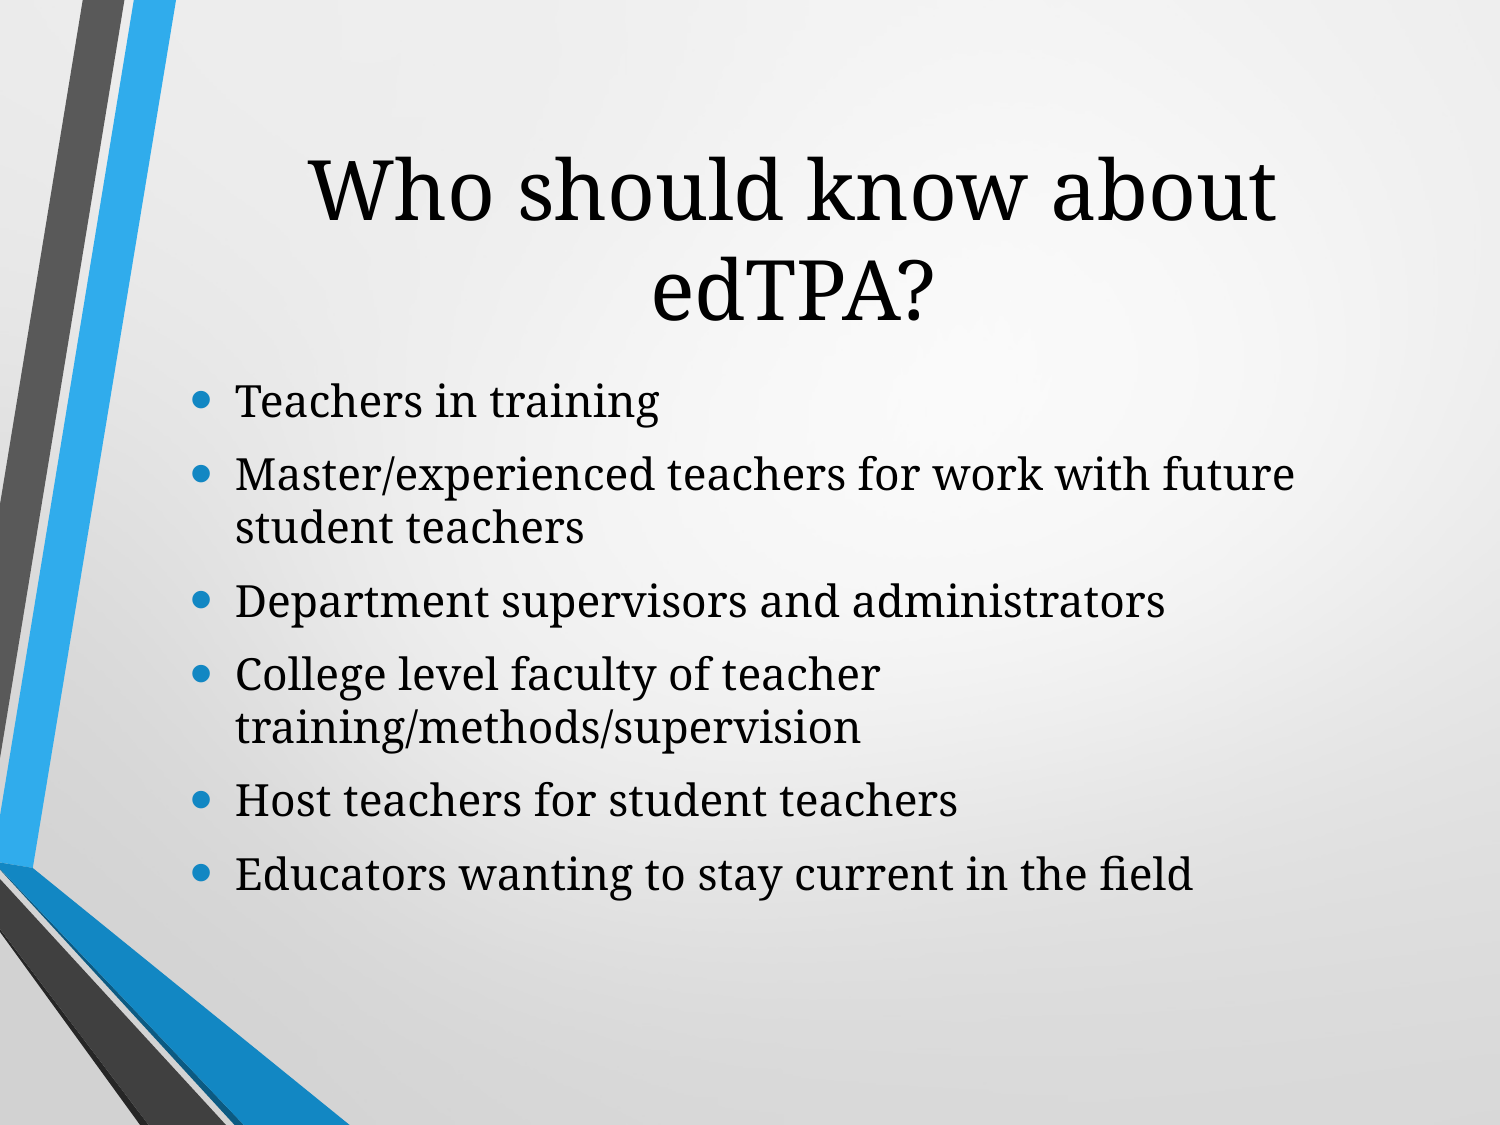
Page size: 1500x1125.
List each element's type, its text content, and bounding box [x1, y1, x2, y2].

title Who should know about edTPA? [161, 75, 1425, 400]
list Teachers in training Master/experienced teachers for work with future student teachers Department supervisors and administrators College level faculty of teacher training/methods/supervision Host teachers for student teachers Educators wanting to stay current in the field [174, 362, 1439, 910]
